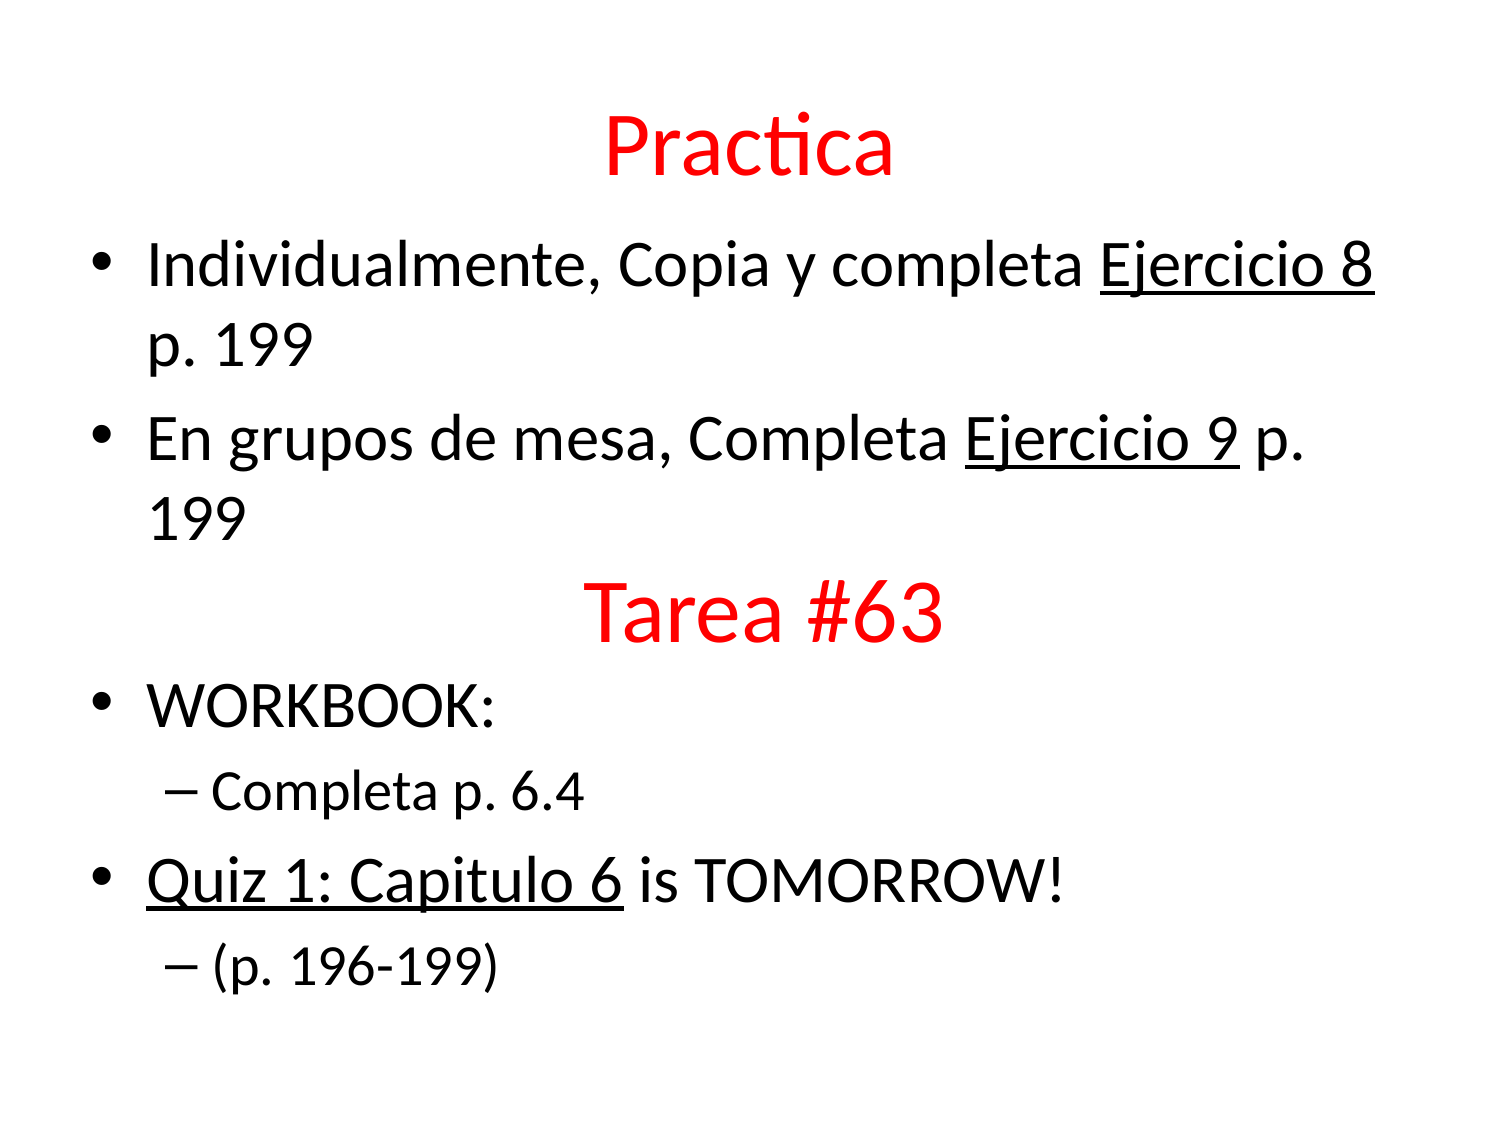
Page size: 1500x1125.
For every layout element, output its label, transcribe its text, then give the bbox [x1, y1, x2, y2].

title Practica [75, 45, 1425, 212]
text_box Tarea #63 [99, 512, 1450, 700]
list Individualmente, Copia y completa Ejercicio 8 p. 199 En grupos de mesa, Completa Ejercicio 9 p. 199 WORKBOOK: Completa p. 6.4 Quiz 1: Capitulo 6 is TOMORROW! (p. 196-199) [75, 212, 1425, 1088]
